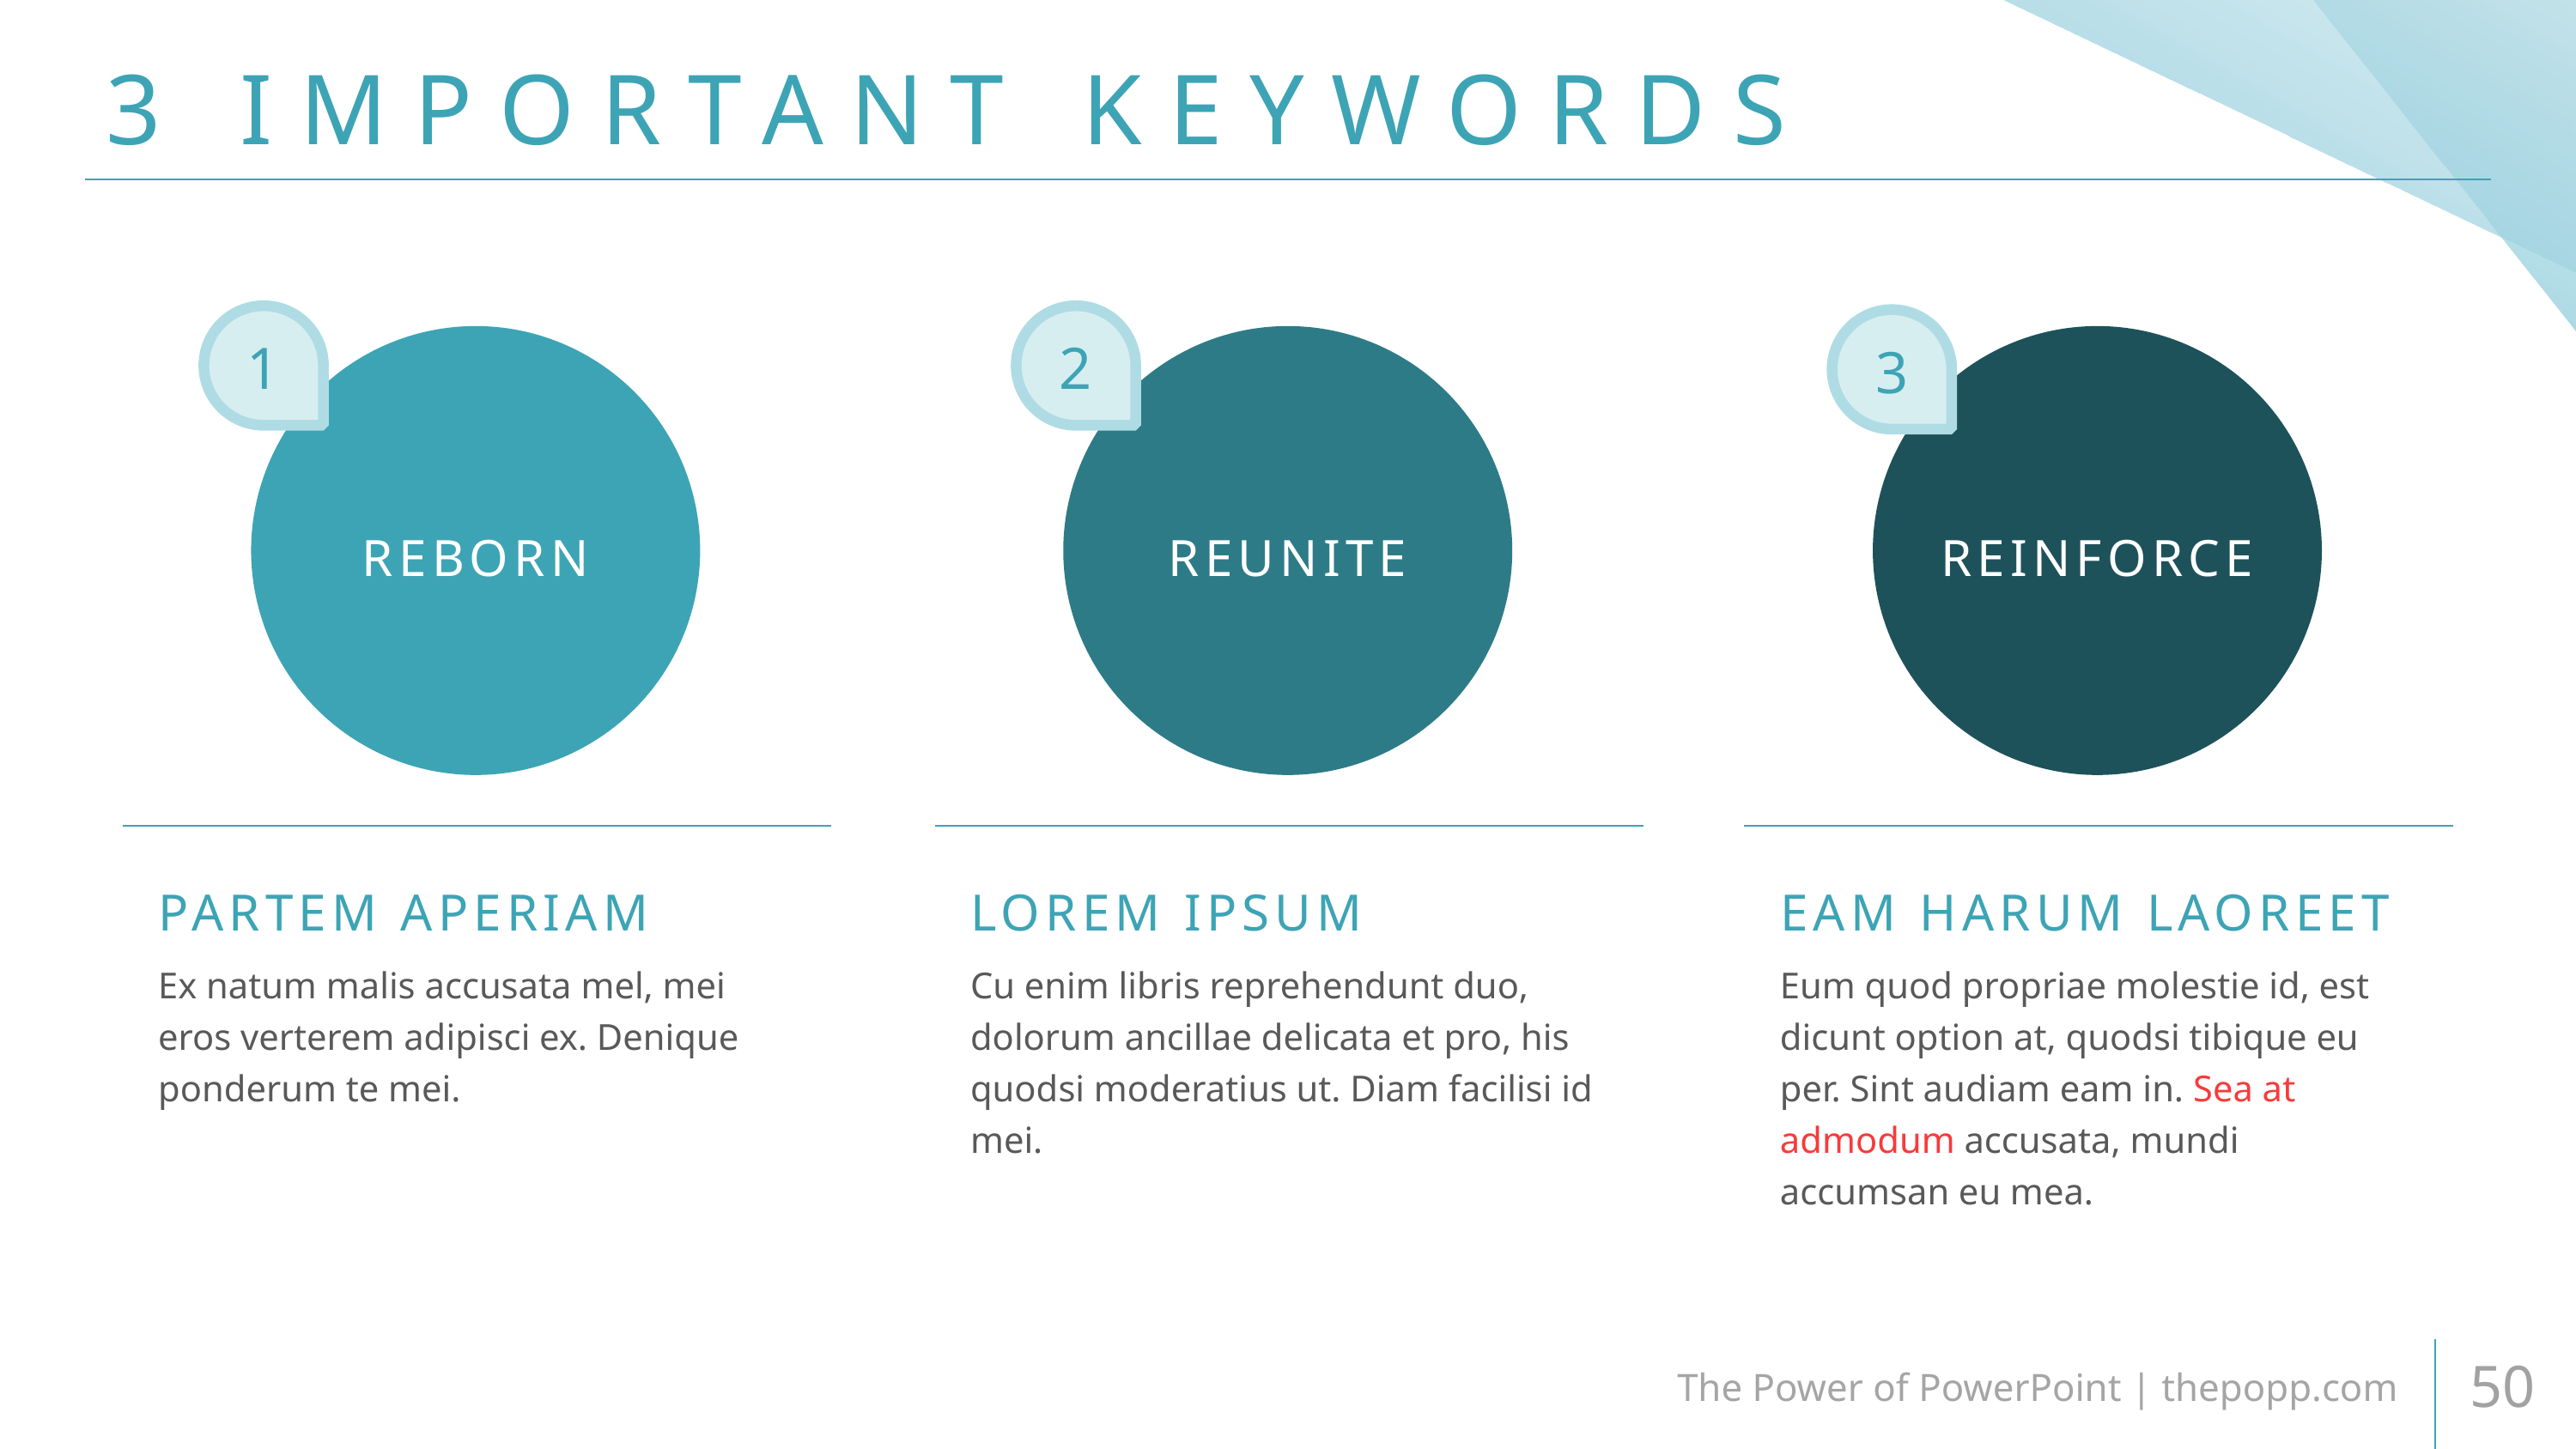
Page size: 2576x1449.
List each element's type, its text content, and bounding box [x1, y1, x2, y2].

list REUNITE [1075, 487, 1500, 615]
list PARTEM APERIAM [135, 851, 819, 953]
list EAM HARUM LAOREET [1757, 851, 2440, 953]
list Eum quod propriae molestie id, est dicunt option at, quodsi tibique eu per. Sint audiam eam in. Sea at admodum accusata, mundi accumsan eu mea. [1757, 943, 2441, 1238]
list Cu enim libris reprehendunt duo, dolorum ancillae delicata et pro, his quodsi moderatius ut. Diam facilisi id mei. [947, 953, 1631, 1238]
title 3 IMPORTANT KEYWORDS [83, 27, 2442, 186]
list LOREM IPSUM [947, 851, 1631, 953]
list REBORN [263, 487, 688, 615]
slide_number 50 [2446, 1350, 2575, 1428]
list REINFORCE [1885, 487, 2310, 615]
list Ex natum malis accusata mel, mei eros verterem adipisci ex. Denique ponderum te mei. [135, 953, 819, 1238]
footer The Power of PowerPoint | thepopp.com [1326, 1350, 2421, 1428]
